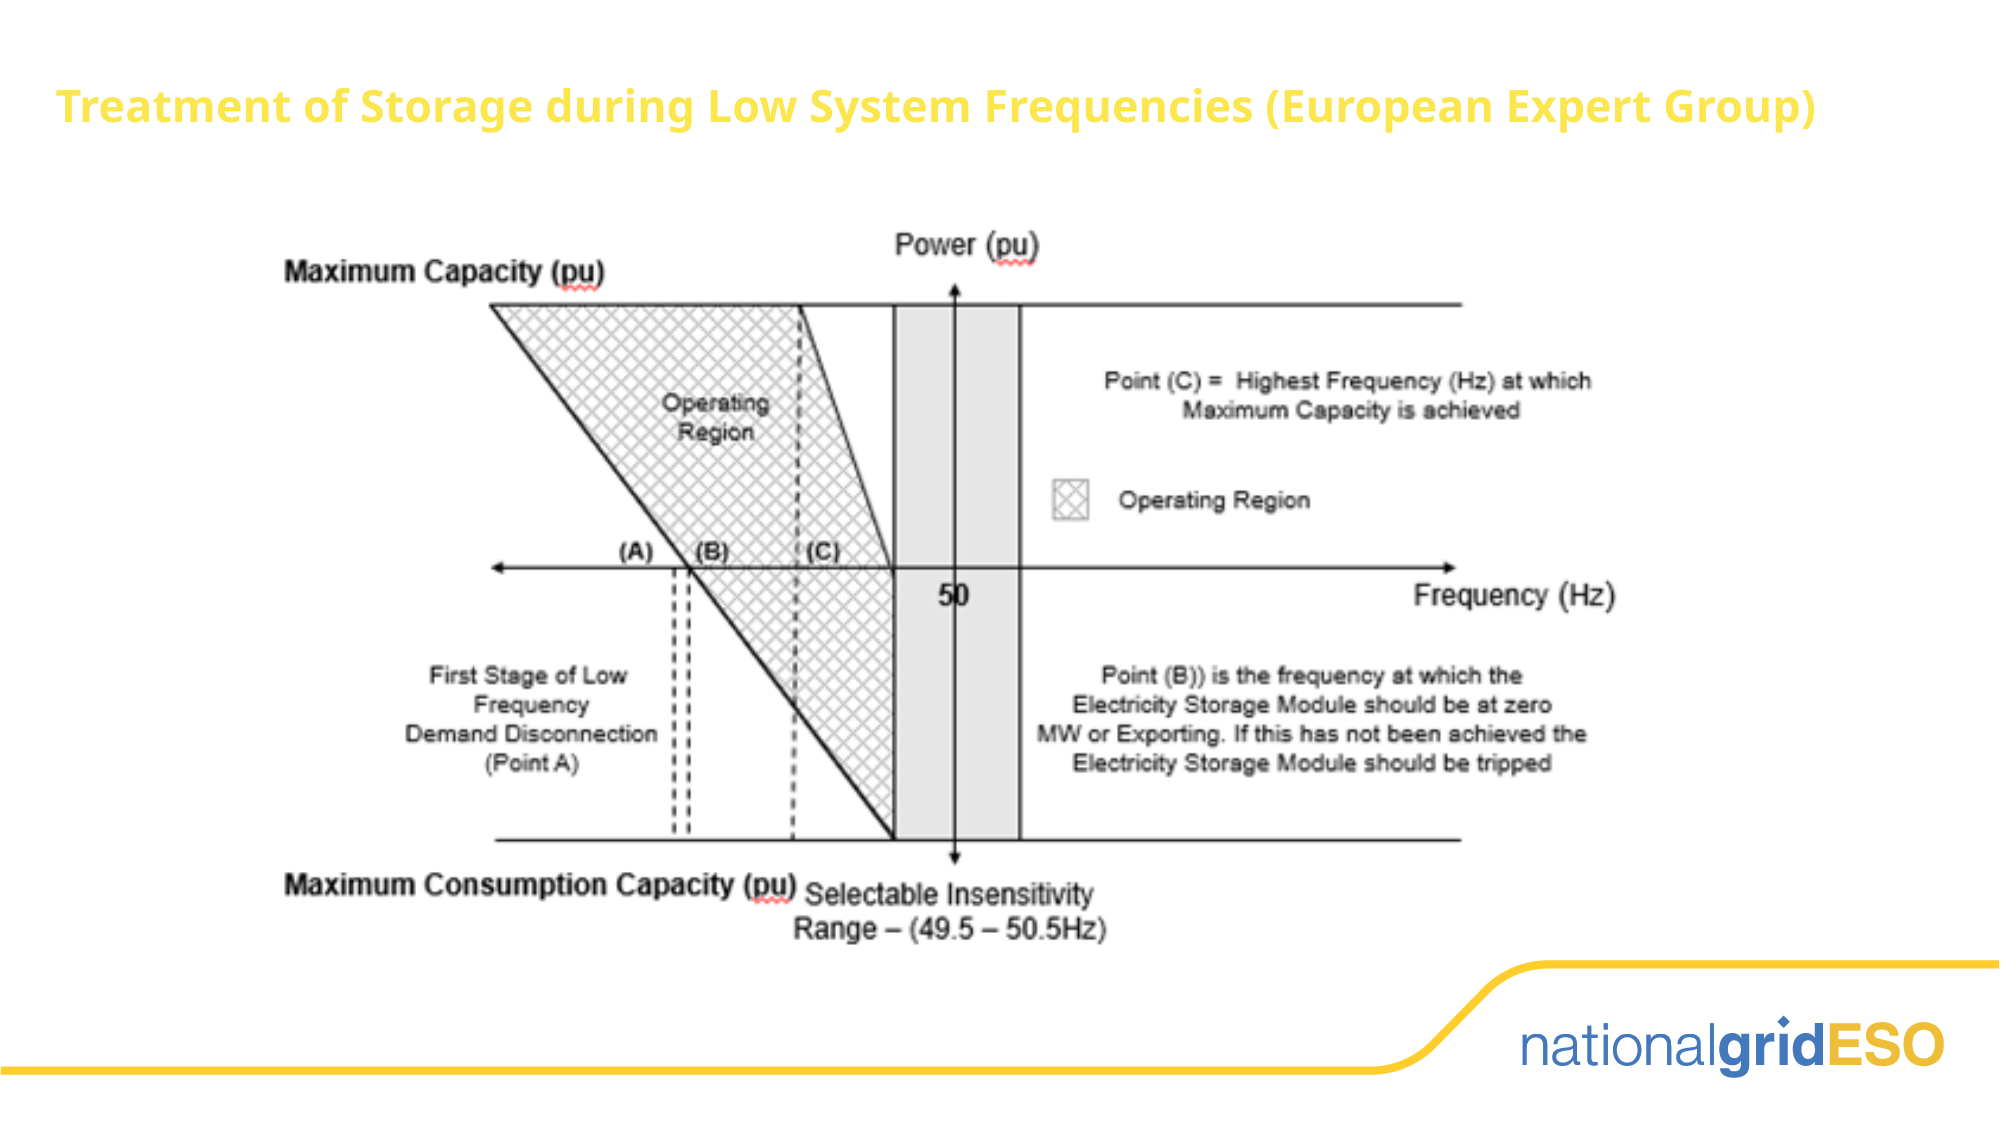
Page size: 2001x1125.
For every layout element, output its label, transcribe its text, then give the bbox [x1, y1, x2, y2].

title Treatment of Storage during Low System Frequencies (European Expert Group) [40, 24, 1875, 196]
picture [0, 217, 2000, 1125]
